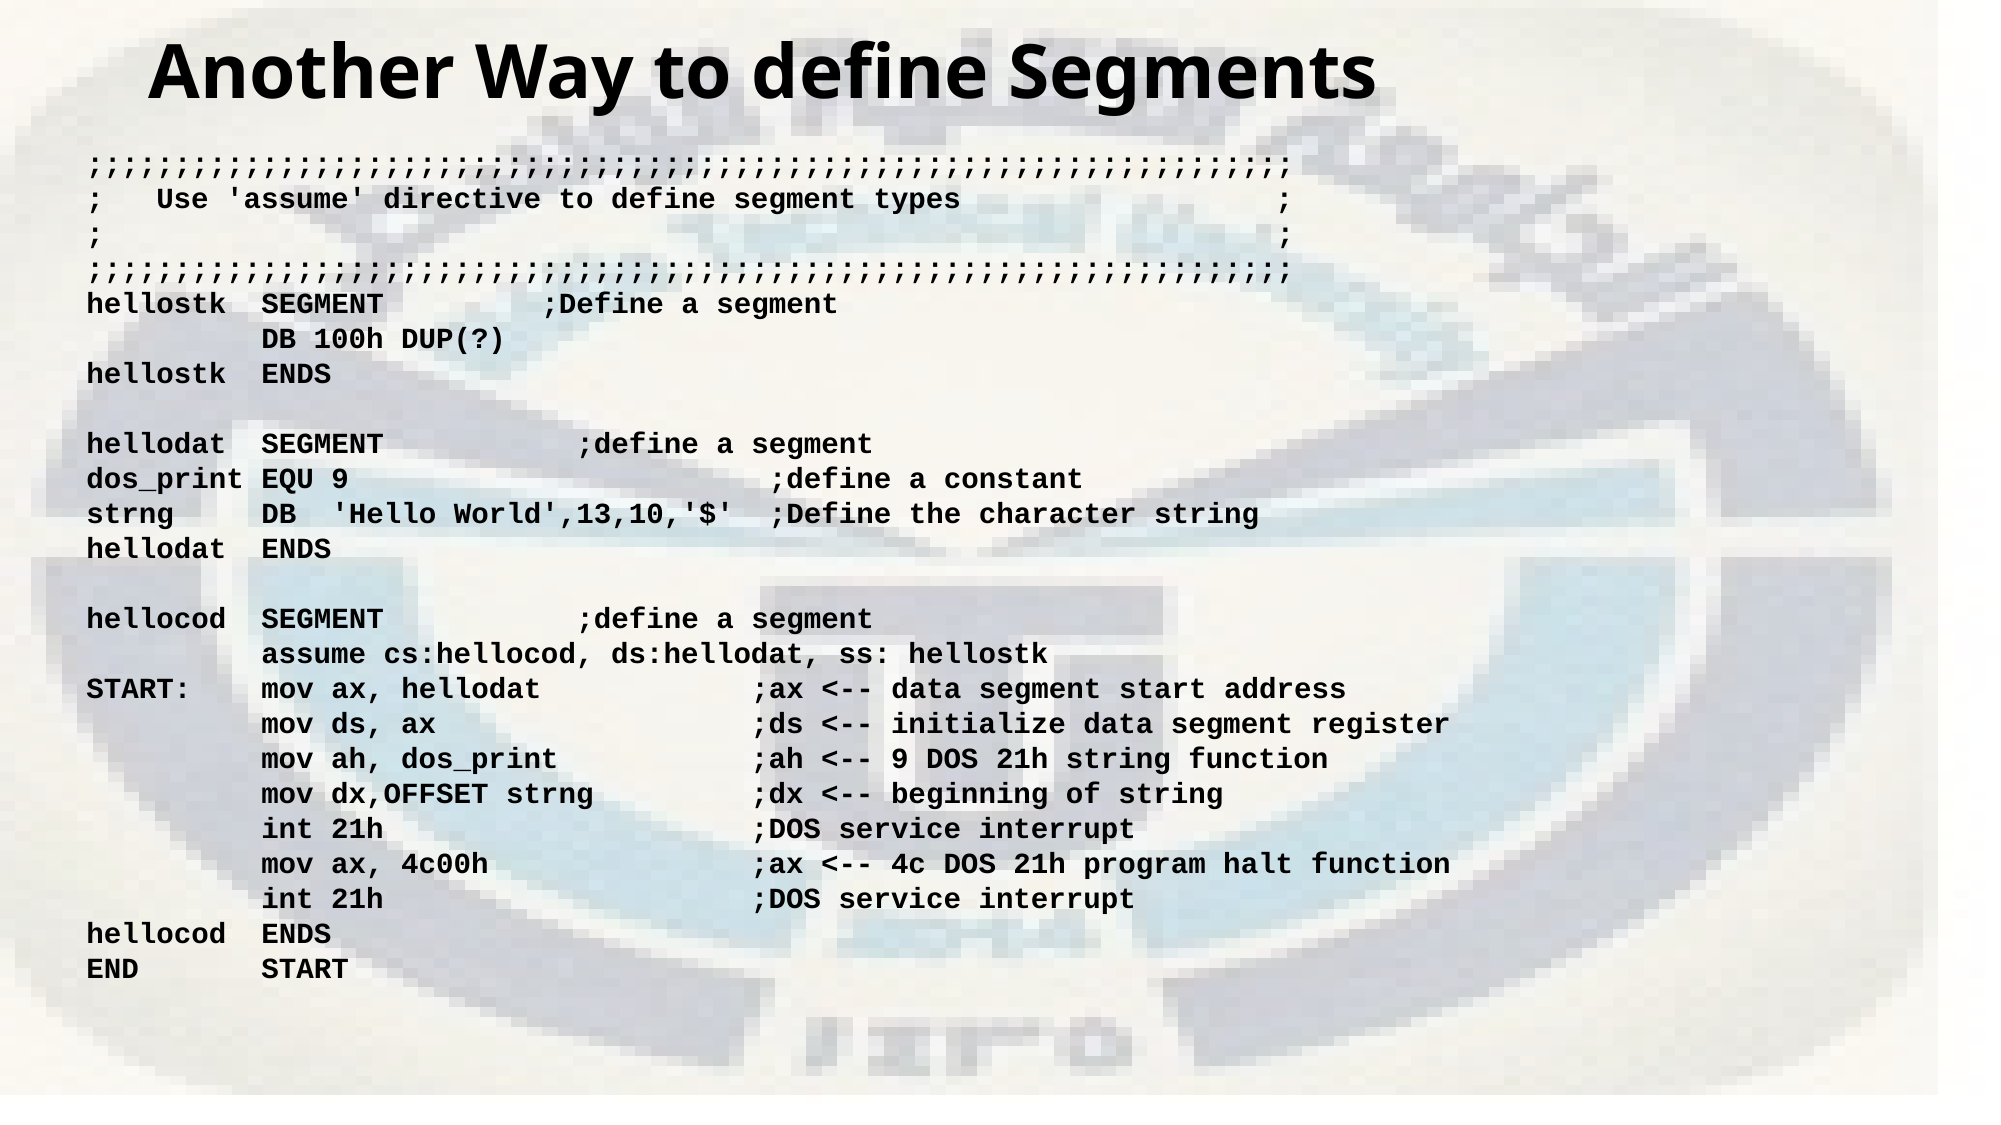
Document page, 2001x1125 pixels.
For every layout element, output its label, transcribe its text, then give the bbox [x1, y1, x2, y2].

title Another Way to define Segments [133, 0, 1838, 149]
text_box ;;;;;;;;;;;;;;;;;;;;;;;;;;;;;;;;;;;;;;;;;;;;;;;;;;;;;;;;;;;;;;;;;;;;; ; Use 'assume' directive to define segment types ; ; ; ;;;;;;;;;;;;;;;;;;;;;;;;;;;;;;;;;;;;;;;;;;;;;;;;;;;;;;;;;;;;;;;;;;;;; hellostk SEGMENT ;Define a segment DB 100h DUP(?) hellostk ENDS hellodat SEGMENT ;define a segment dos_print EQU 9 ;define a constant strng DB 'Hello World',13,10,'$' ;Define the character string hellodat ENDS hellocod SEGMENT ;define a segment assume cs:hellocod, ds:hellodat, ss: hellostk START: mov ax, hellodat ;ax <-- data segment start address mov ds, ax ;ds <-- initialize data segment register mov ah, dos_print ;ah <-- 9 DOS 21h string function mov dx,OFFSET strng ;dx <-- beginning of string int 21h ;DOS service interrupt mov ax, 4c00h ;ax <-- 4c DOS 21h program halt function int 21h ;DOS service interrupt hellocod ENDS END START [71, 137, 1467, 1027]
text_box Label Operator Operand[s] ;Comment INIT: mov ax, bx ; Copy contents of bx into ax Label - INIT: Operator - mov Operands - ax and bx Comment - alphanumeric string between ; and \n Not case sensitive Unlike other assemblers, destination operand is first mov is the mnemonic that the assembler translates into an opcode [0, 0, 2000, 1125]
